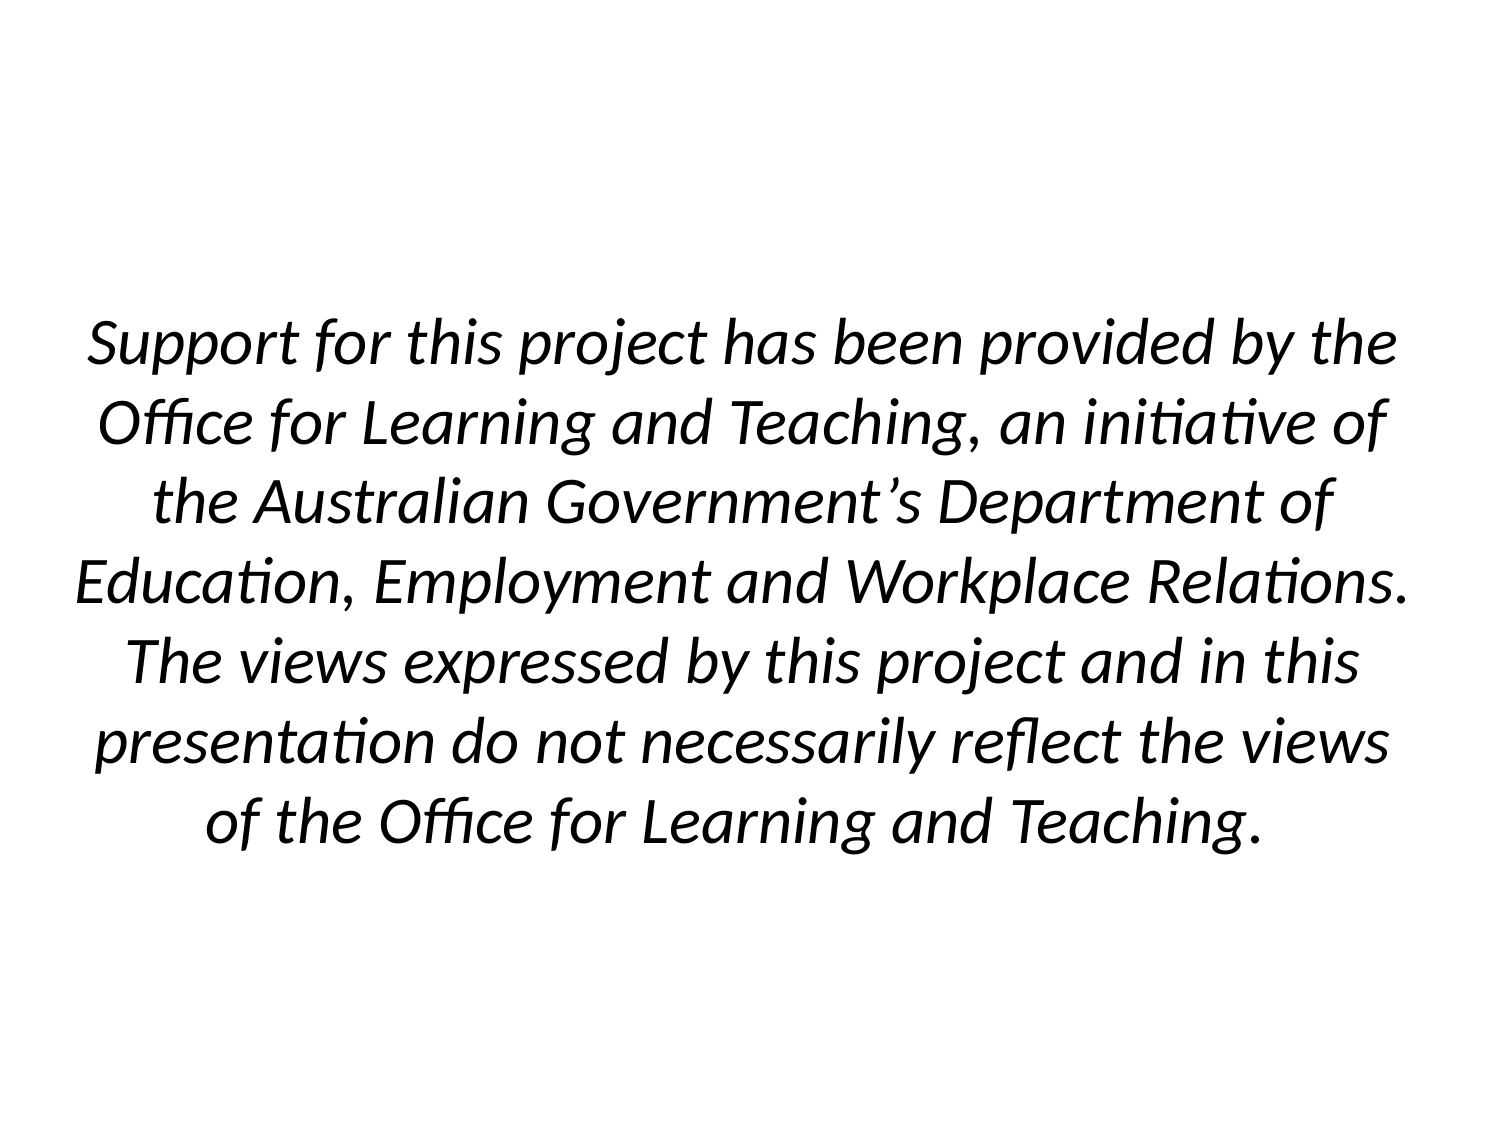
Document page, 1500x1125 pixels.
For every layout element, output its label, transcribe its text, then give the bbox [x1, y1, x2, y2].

text_box Support for this project has been provided by the Office for Learning and Teaching, an initiative of the Australian Government’s Department of Education, Employment and Workplace Relations. The views expressed by this project and in this presentation do not necessarily reflect the views of the Office for Learning and Teaching. [48, 210, 1438, 905]
